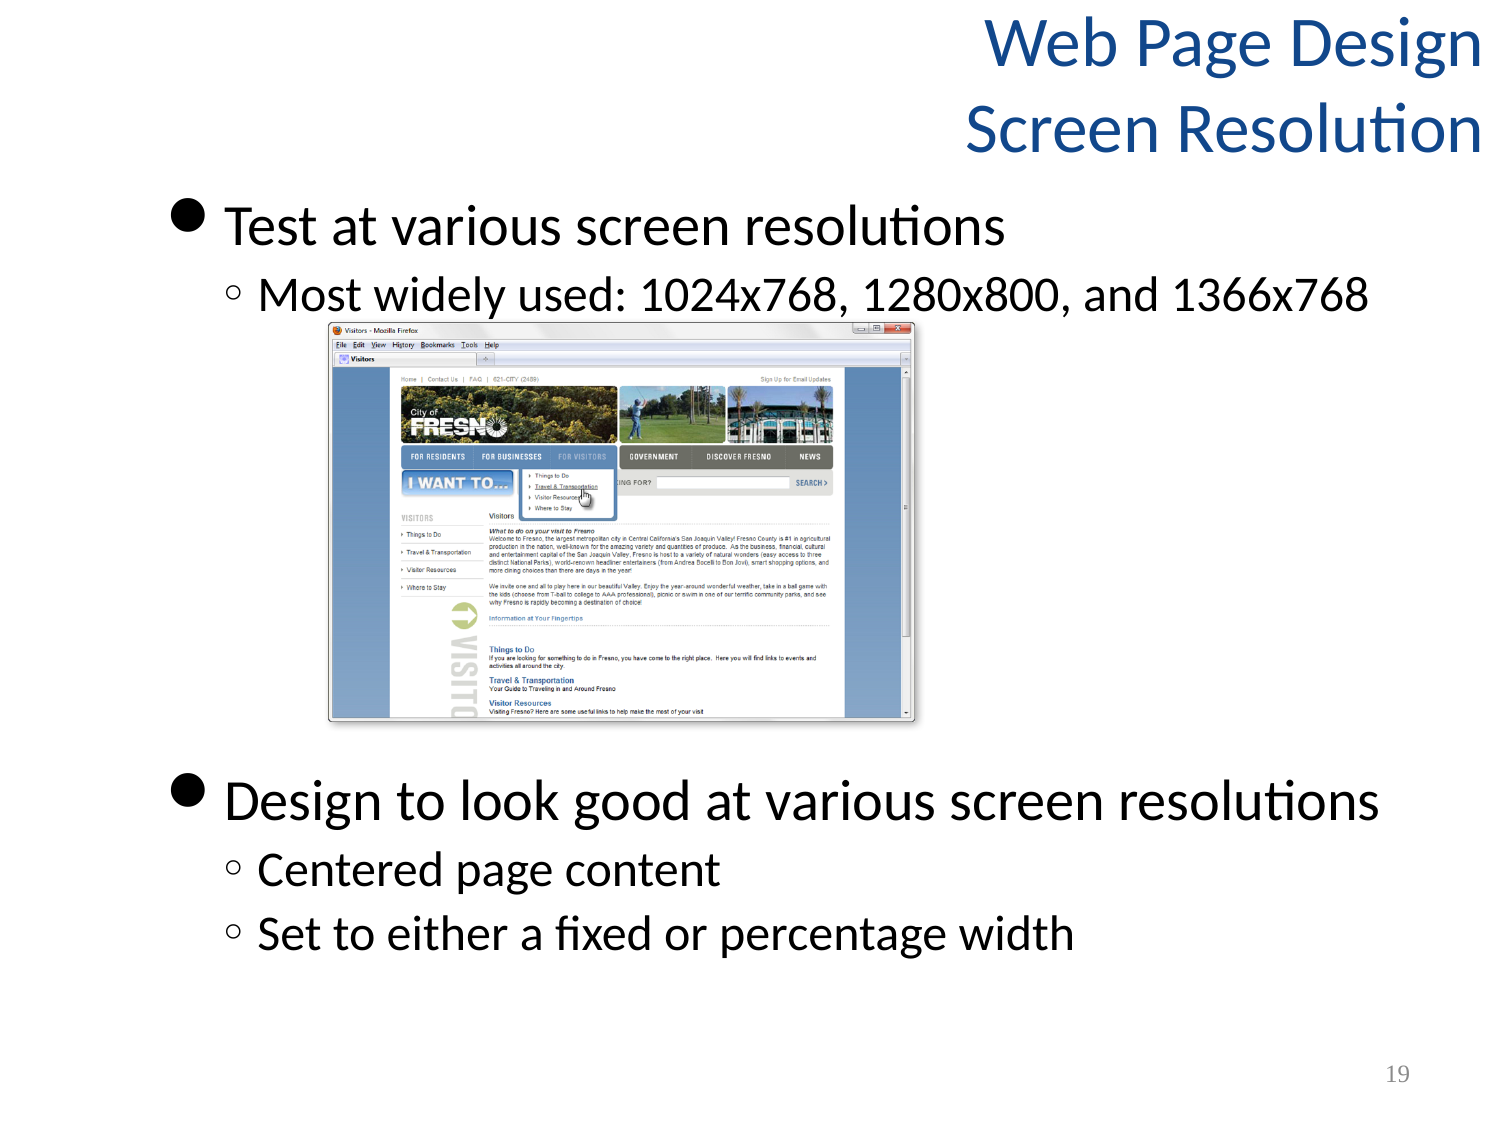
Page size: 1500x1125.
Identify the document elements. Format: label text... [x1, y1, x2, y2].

list Test at various screen resolutions Most widely used: 1024x768, 1280x800, and 1366x768 Design to look good at various screen resolutions Centered page content Set to either a fixed or percentage width [137, 187, 1418, 975]
title Web Page Design Screen Resolution [225, 0, 1500, 175]
picture [328, 322, 915, 722]
slide_number 19 [1074, 1042, 1425, 1103]
